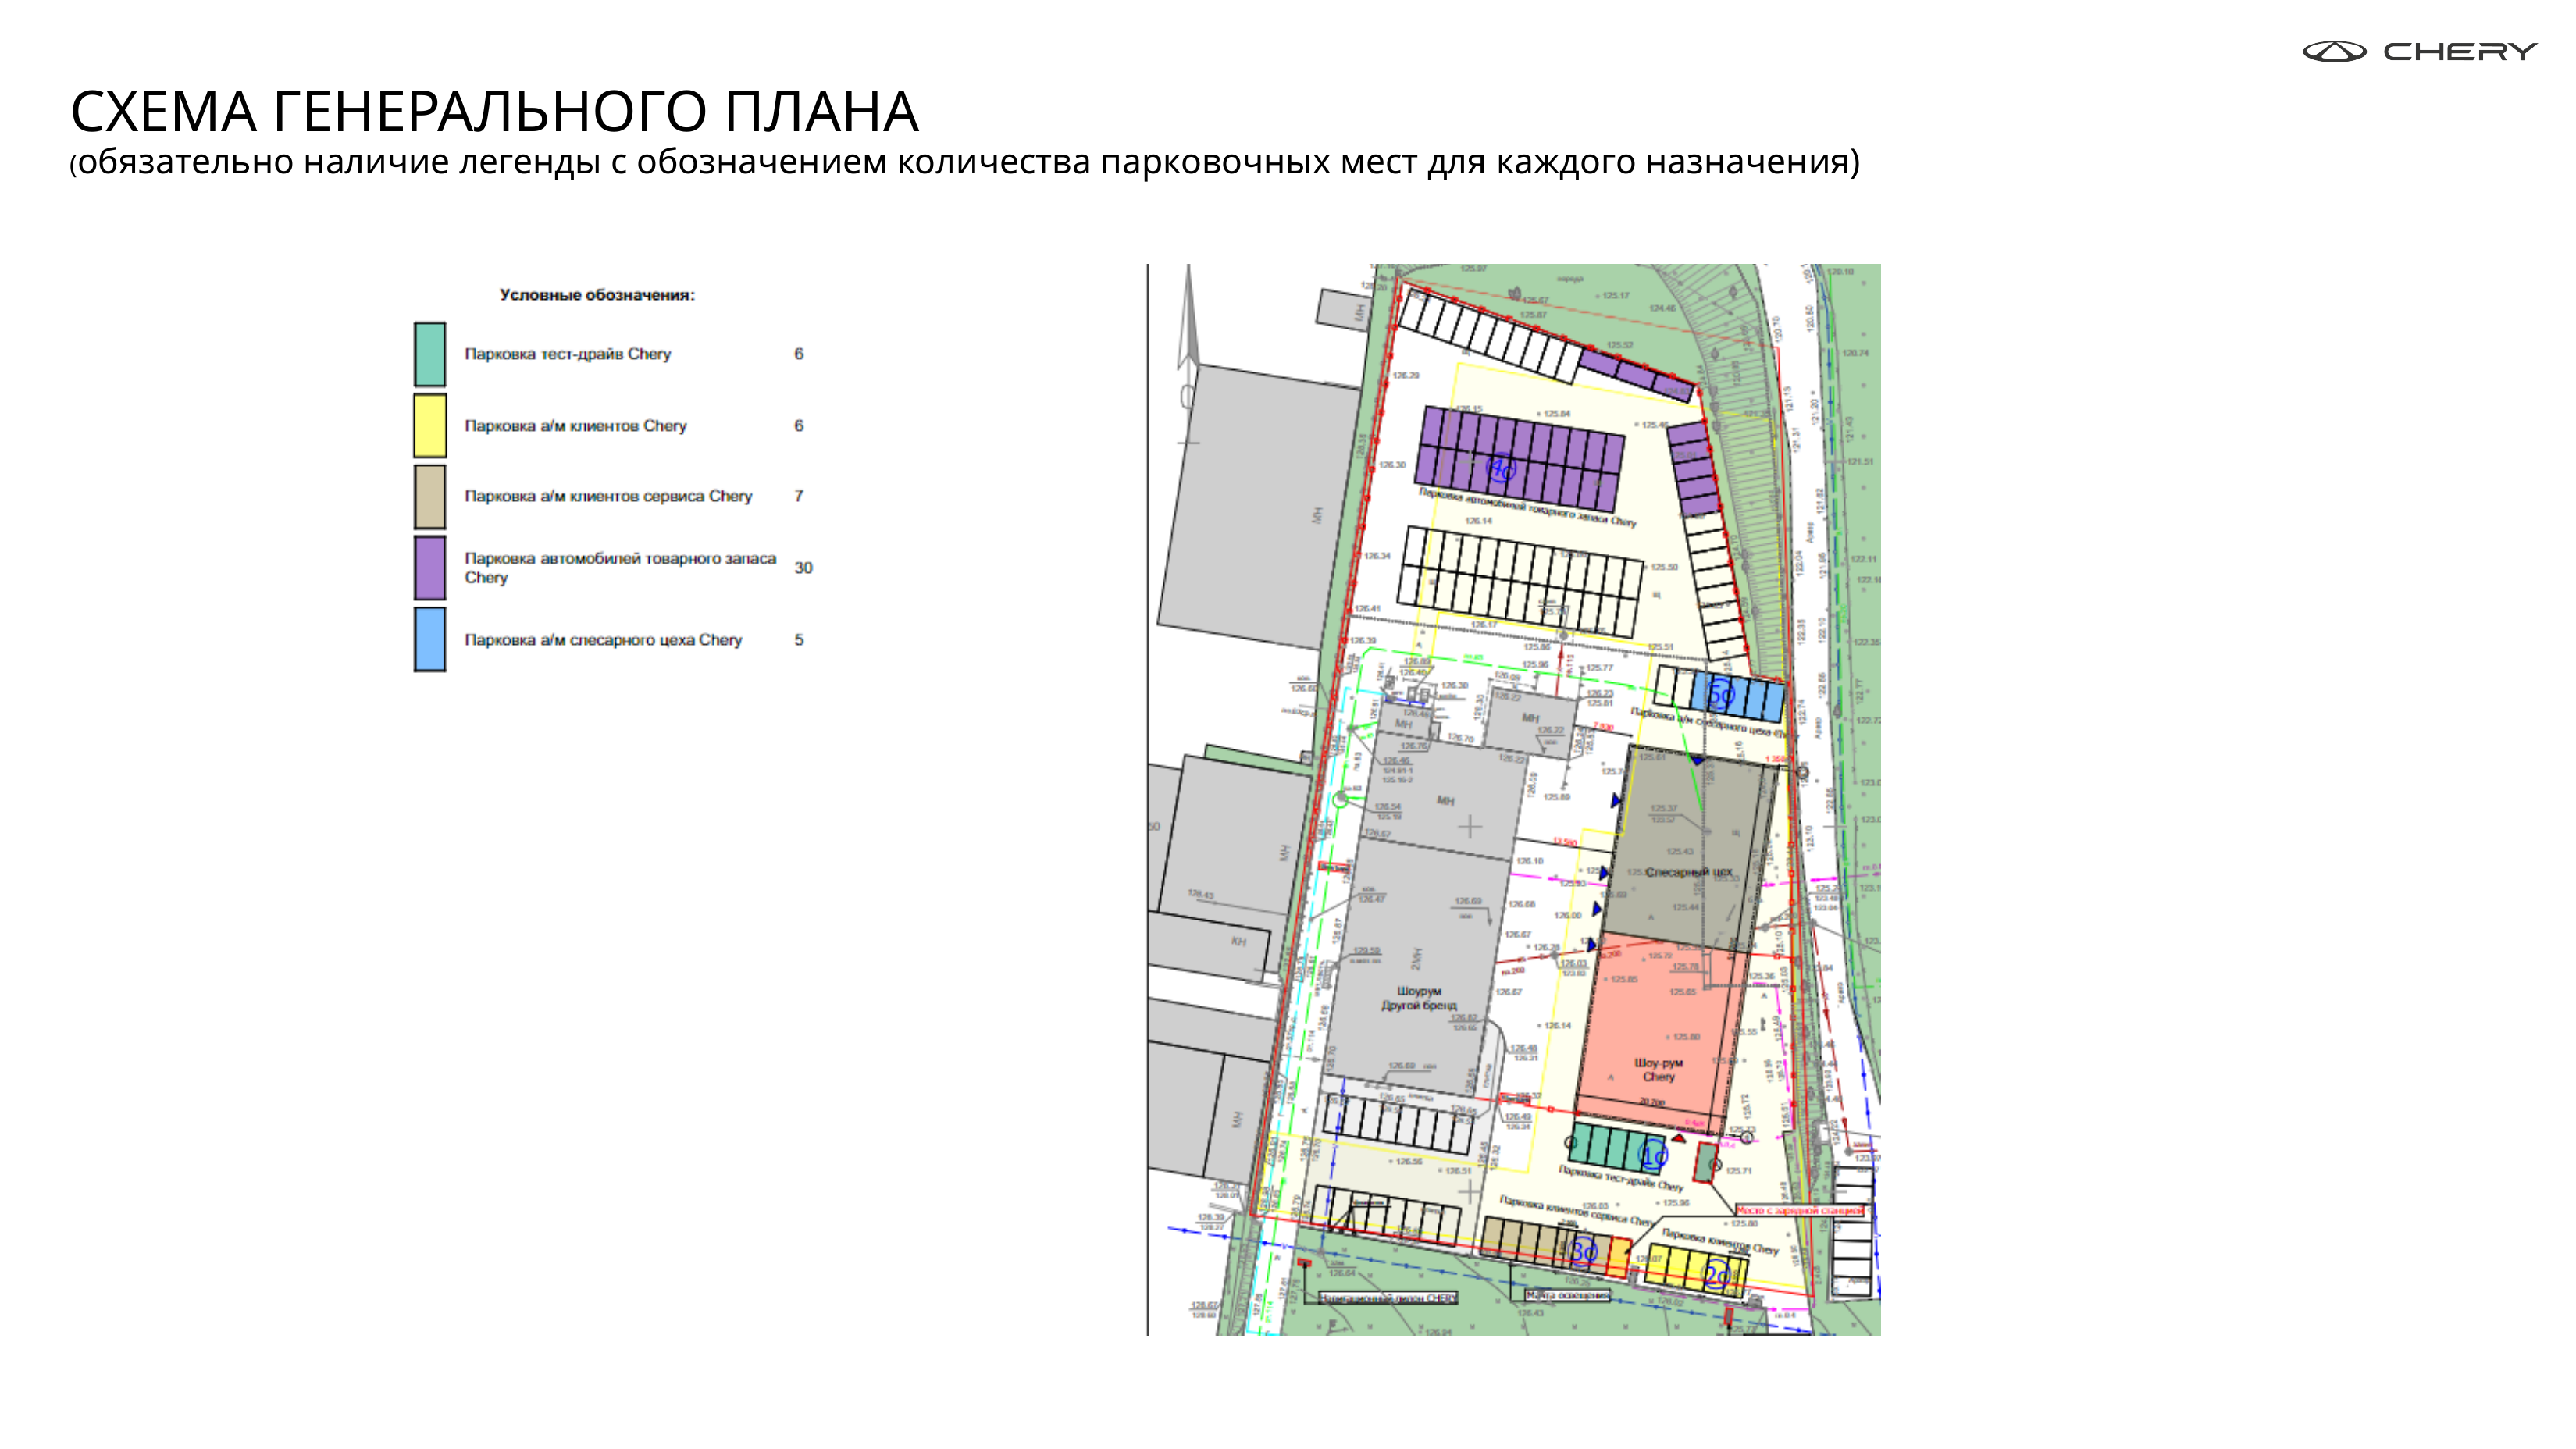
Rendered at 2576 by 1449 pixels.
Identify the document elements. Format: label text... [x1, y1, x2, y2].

picture [2303, 41, 2539, 62]
title СХЕМА ГЕНЕРАЛЬНОГО ПЛАНА (обязательно наличие легенды с обозначением количества парковочных мест для каждого назначения) [58, 77, 2518, 188]
picture [401, 264, 1882, 1337]
